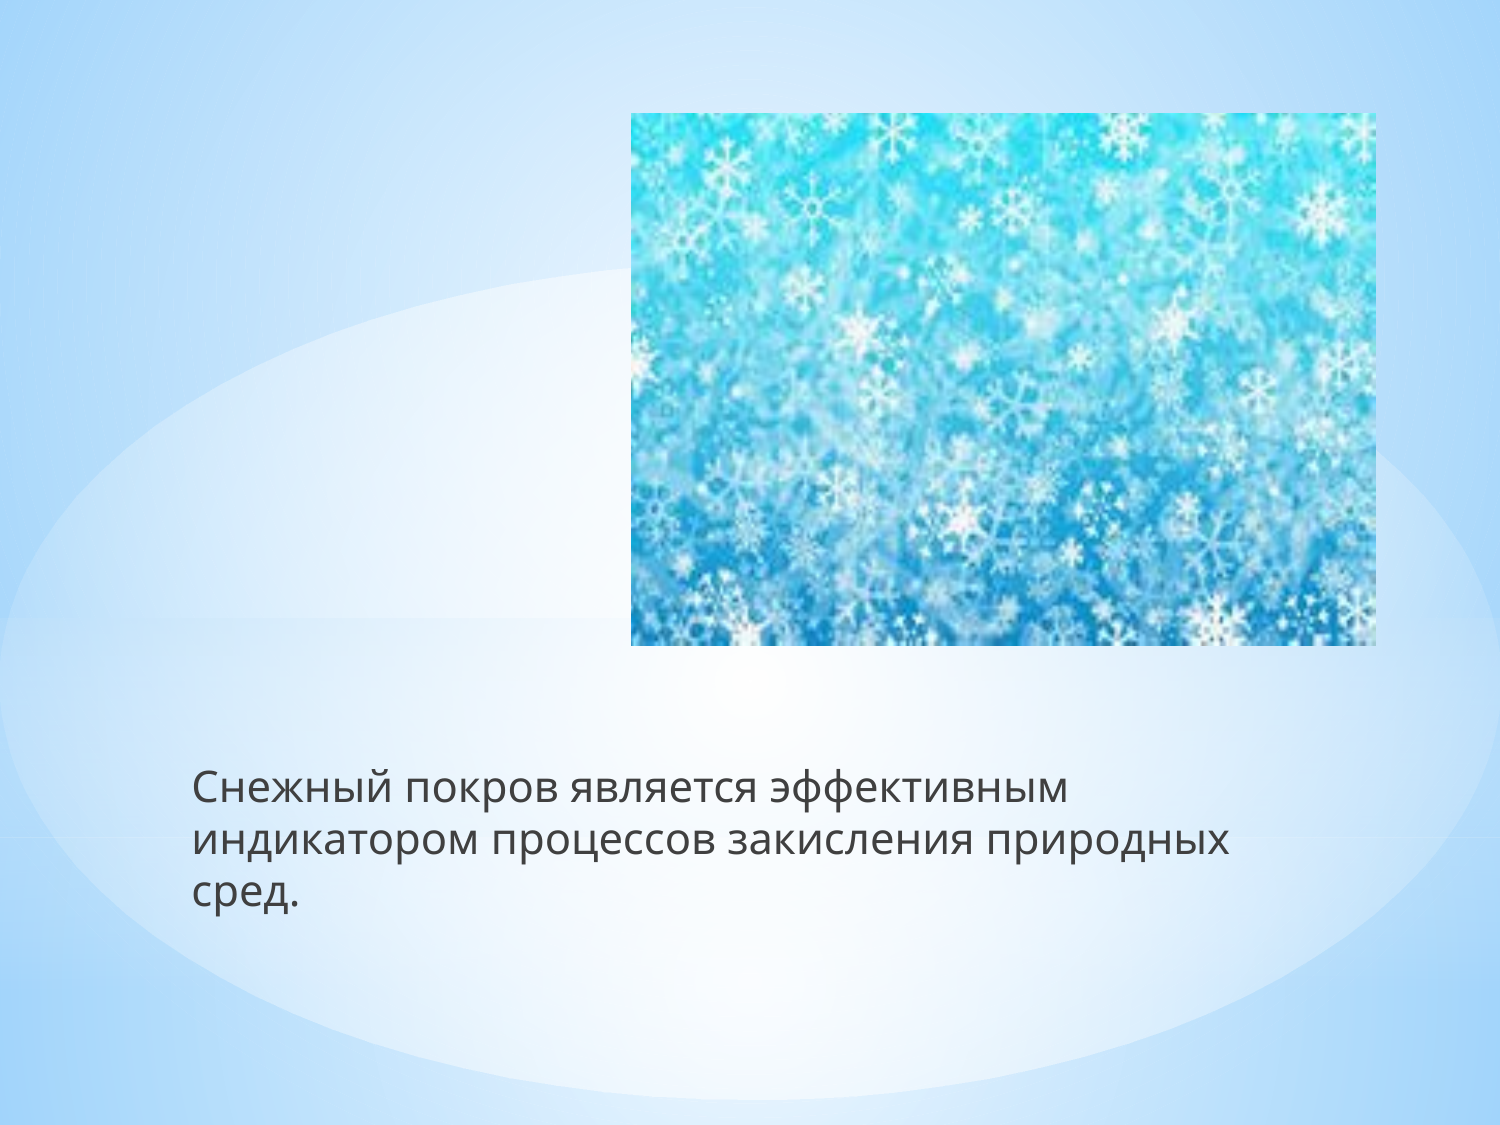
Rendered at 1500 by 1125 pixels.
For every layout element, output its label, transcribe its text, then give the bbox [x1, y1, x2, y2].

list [631, 113, 1377, 646]
list Снежный покров является эффективным индикатором процессов закисления природных сред. [176, 751, 1317, 925]
